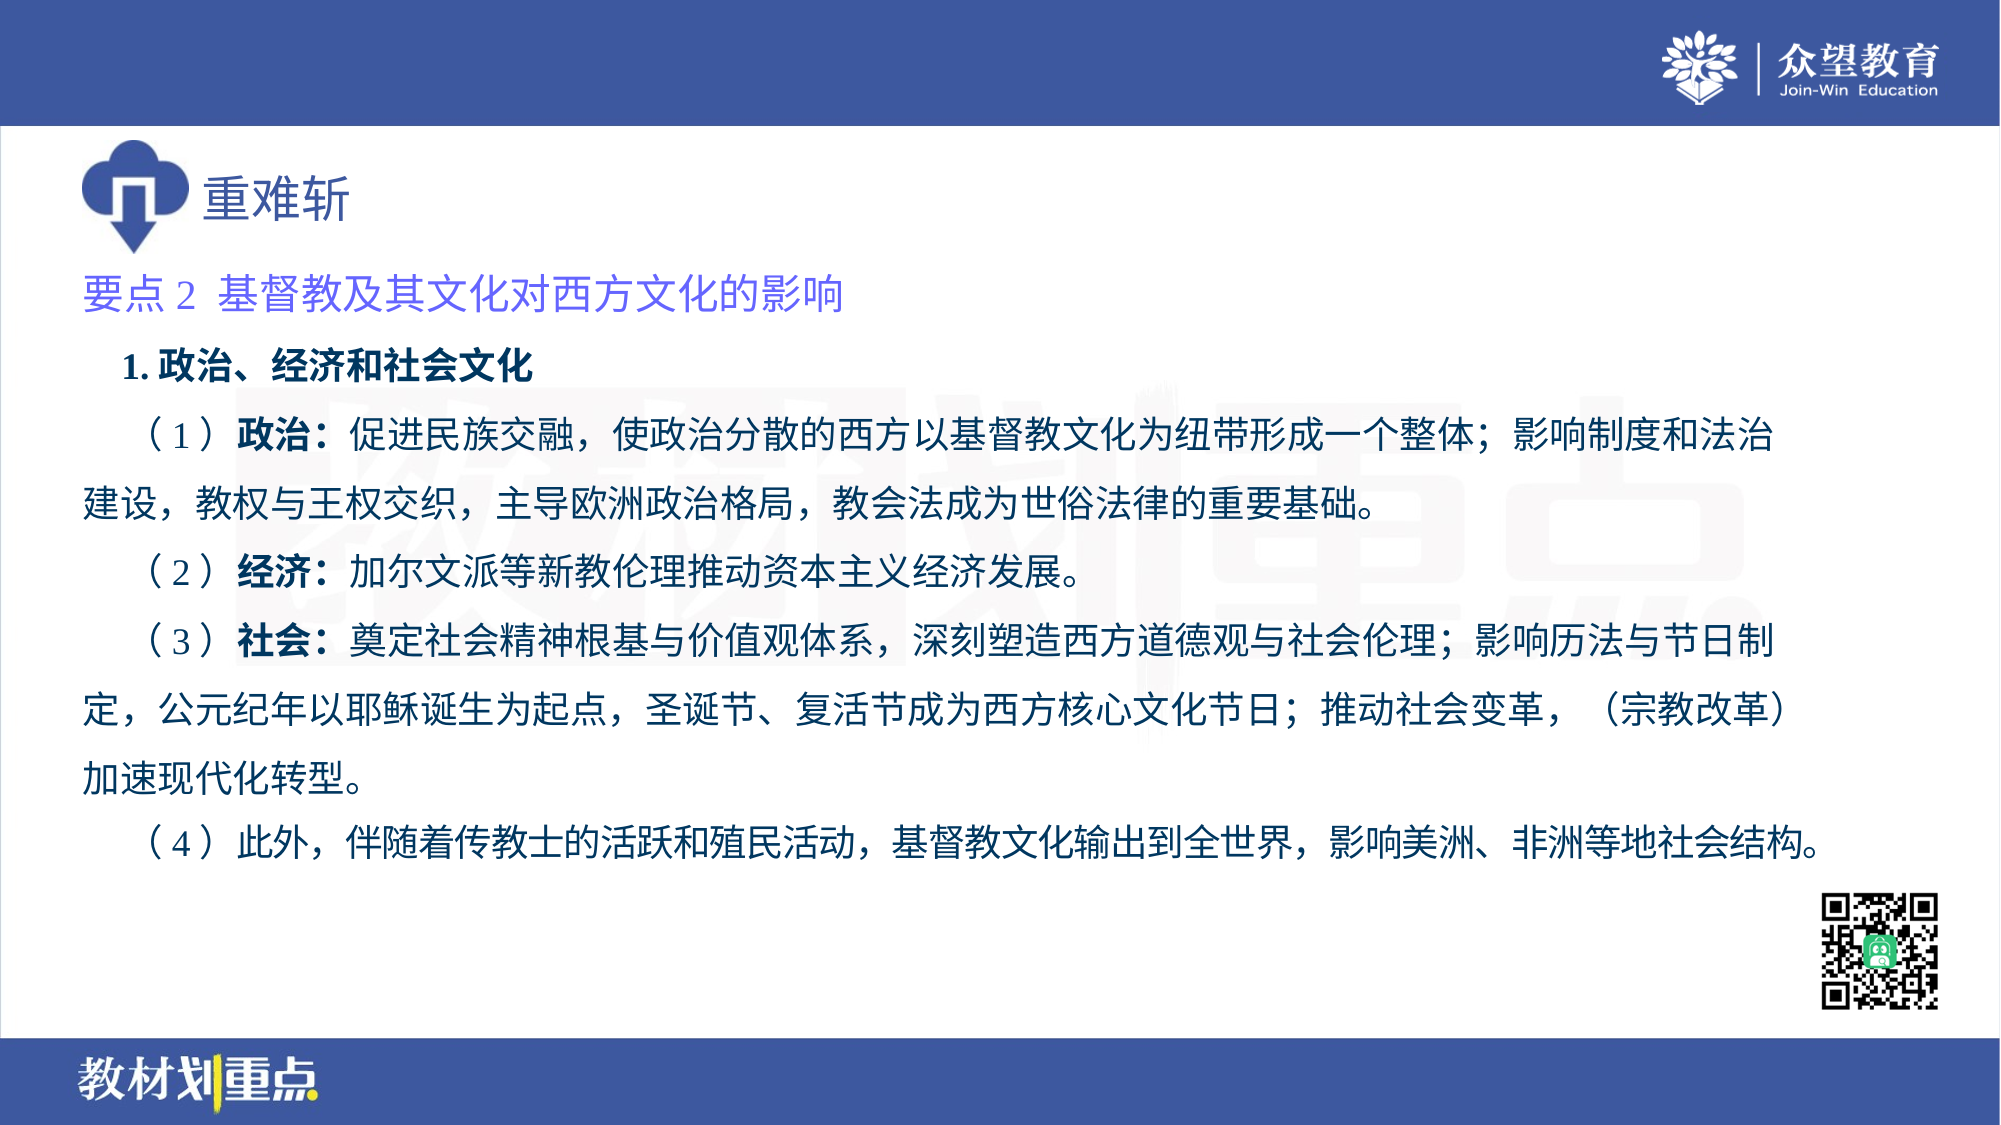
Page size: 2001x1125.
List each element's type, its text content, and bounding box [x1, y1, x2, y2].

picture [0, 0, 2000, 1125]
text_box 要点2 基督教及其文化对西方文化的影响 [82, 247, 1817, 318]
text_box 1.政治、经济和社会文化 （1）政治：促进民族交融，使政治分散的西方以基督教文化为纽带形成一个整体；影响制度和法治 建设，教权与王权交织，主导欧洲政治格局，教会法成为世俗法律的重要基础。 （2）经济：加尔文派等新教伦理推动资本主义经济发展。 （3）社会：奠定社会精神根基与价值观体系，深刻塑造西方道德观与社会伦理；影响历法与节日制 定，公元纪年以耶稣诞生为起点，圣诞节、复活节成为西方核心文化节日；推动社会变革，（宗教改革） 加速现代化转型。 （4）此外，伴随着传教士的活跃和殖民活动，基督教文化输出到全世界，影响美洲、非洲等地社会结构。 [82, 318, 1817, 858]
